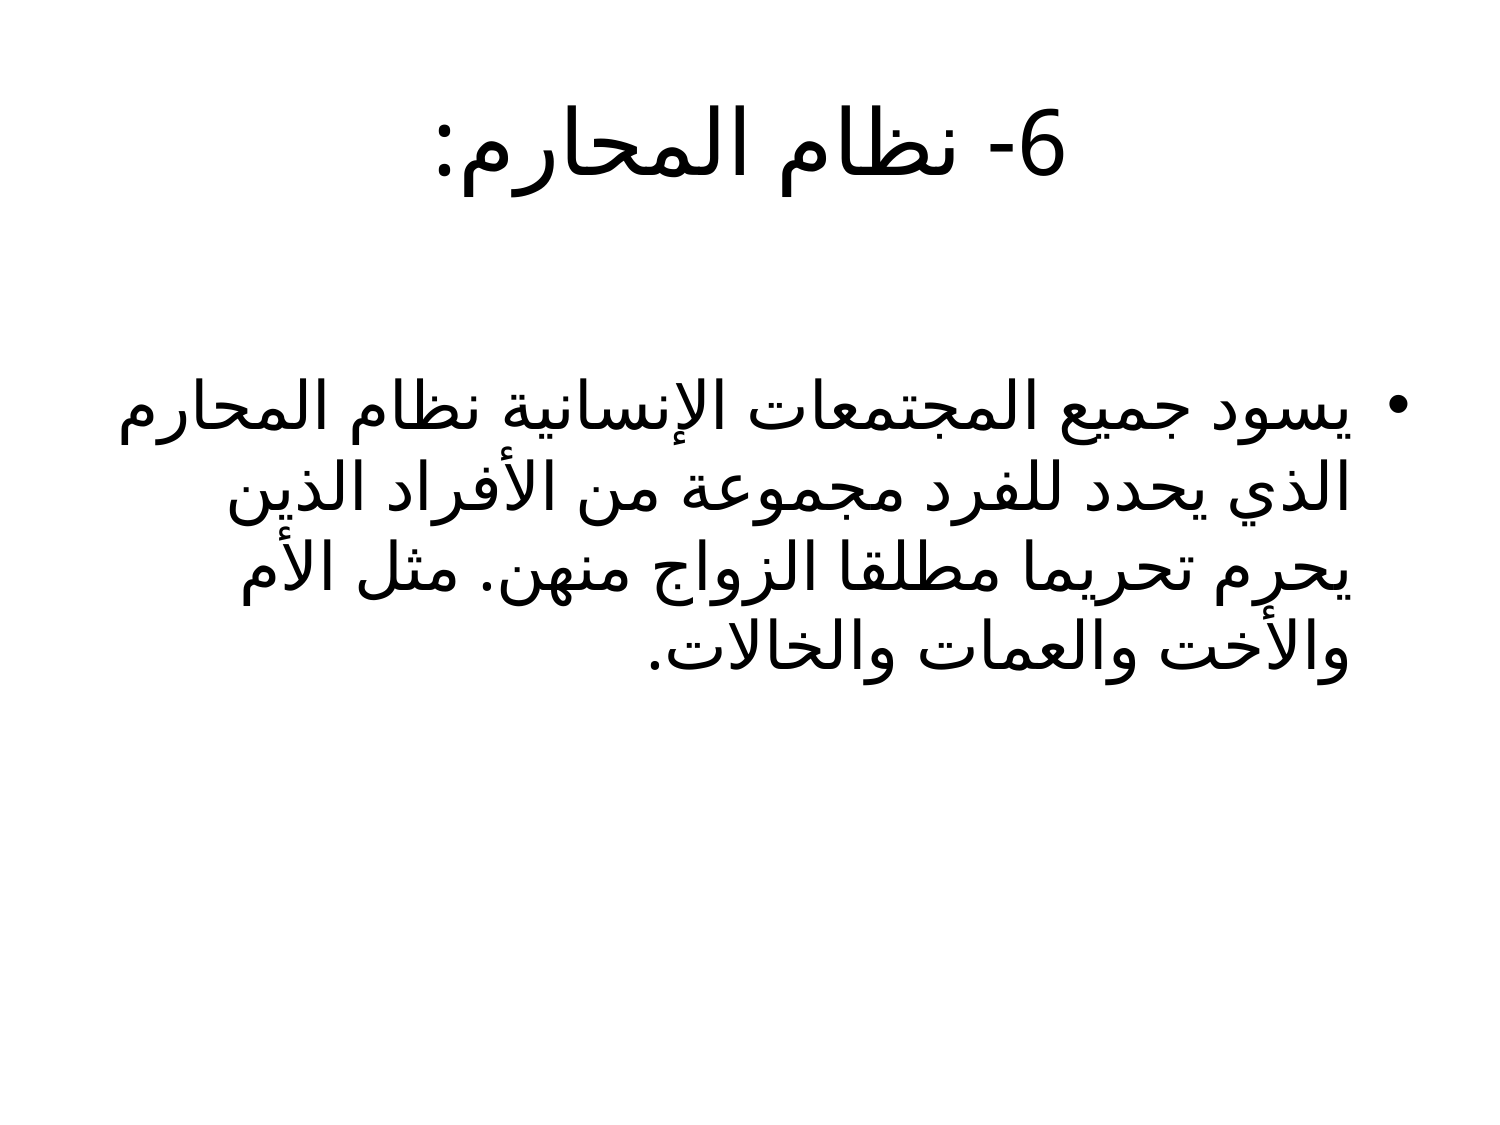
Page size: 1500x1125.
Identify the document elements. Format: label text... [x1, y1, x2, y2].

title 6- نظام المحارم: [75, 45, 1425, 233]
list يسود جميع المجتمعات الإنسانية نظام المحارم الذي يحدد للفرد مجموعة من الأفراد الذين يحرم تحريما مطلقا الزواج منهن. مثل الأم والأخت والعمات والخالات. [75, 262, 1425, 1005]
